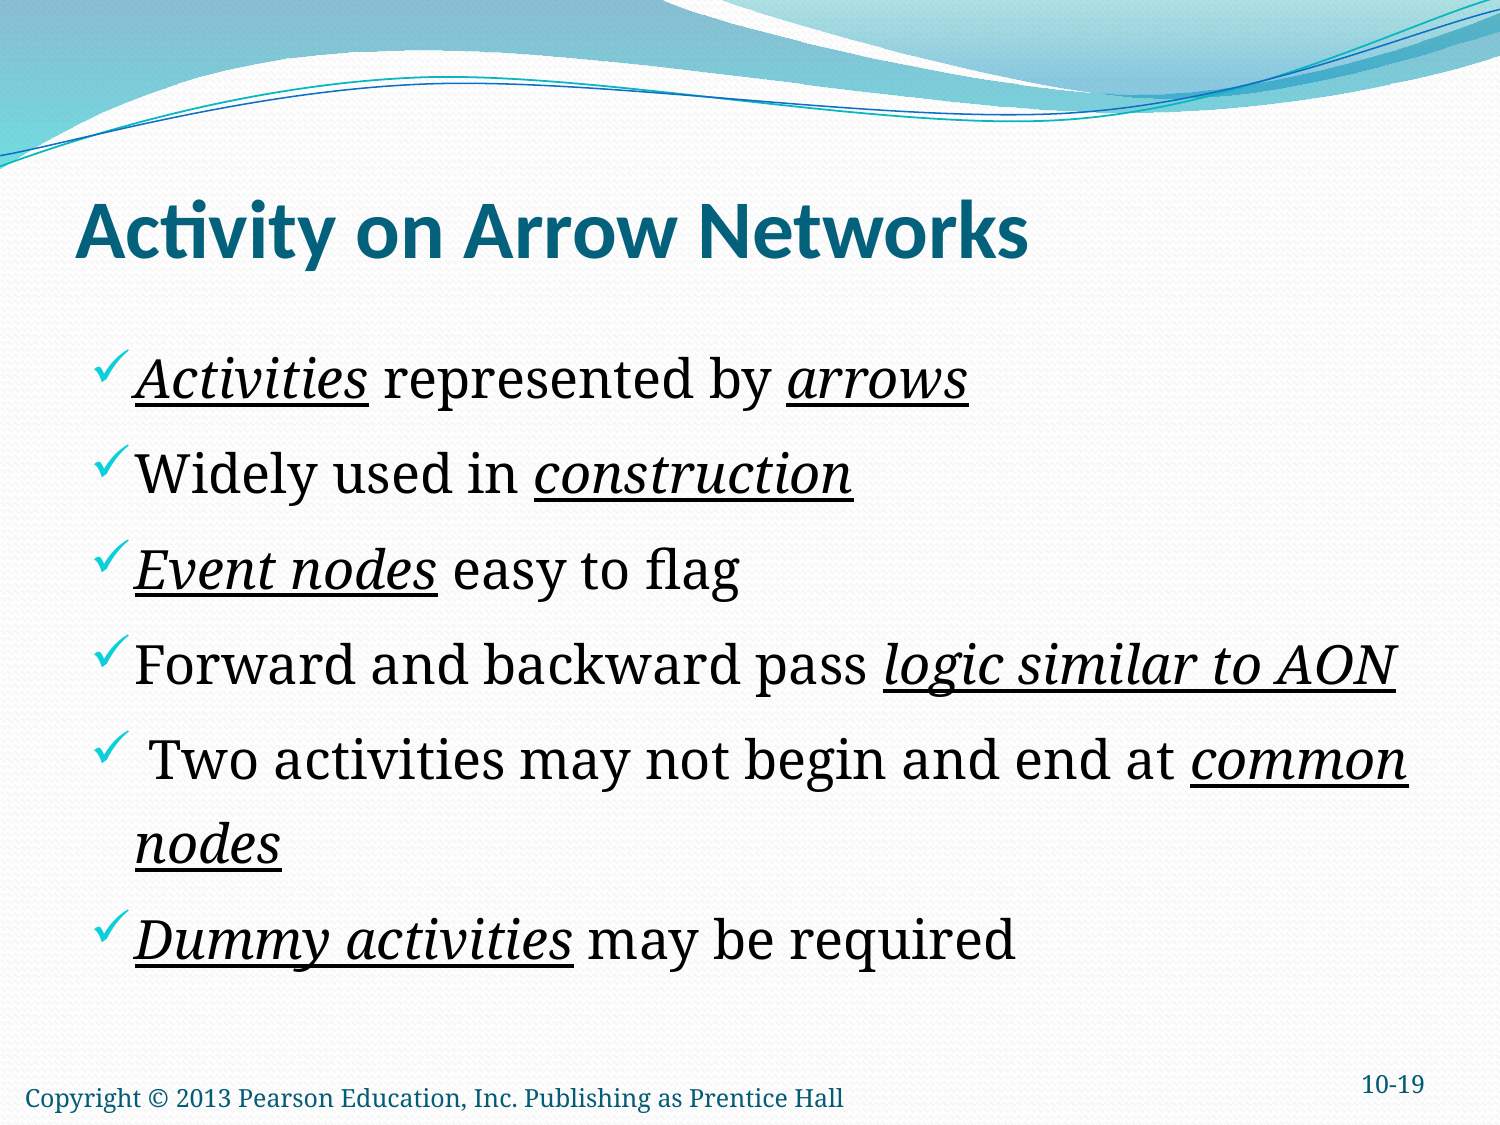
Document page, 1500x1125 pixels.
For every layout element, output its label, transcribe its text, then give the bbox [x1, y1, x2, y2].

title Activity on Arrow Networks [74, 87, 1426, 276]
list Activities represented by arrows Widely used in construction Event nodes easy to flag Forward and backward pass logic similar to AON Two activities may not begin and end at common nodes Dummy activities may be required [74, 317, 1426, 1038]
slide_number 10-19 [1299, 1042, 1425, 1103]
